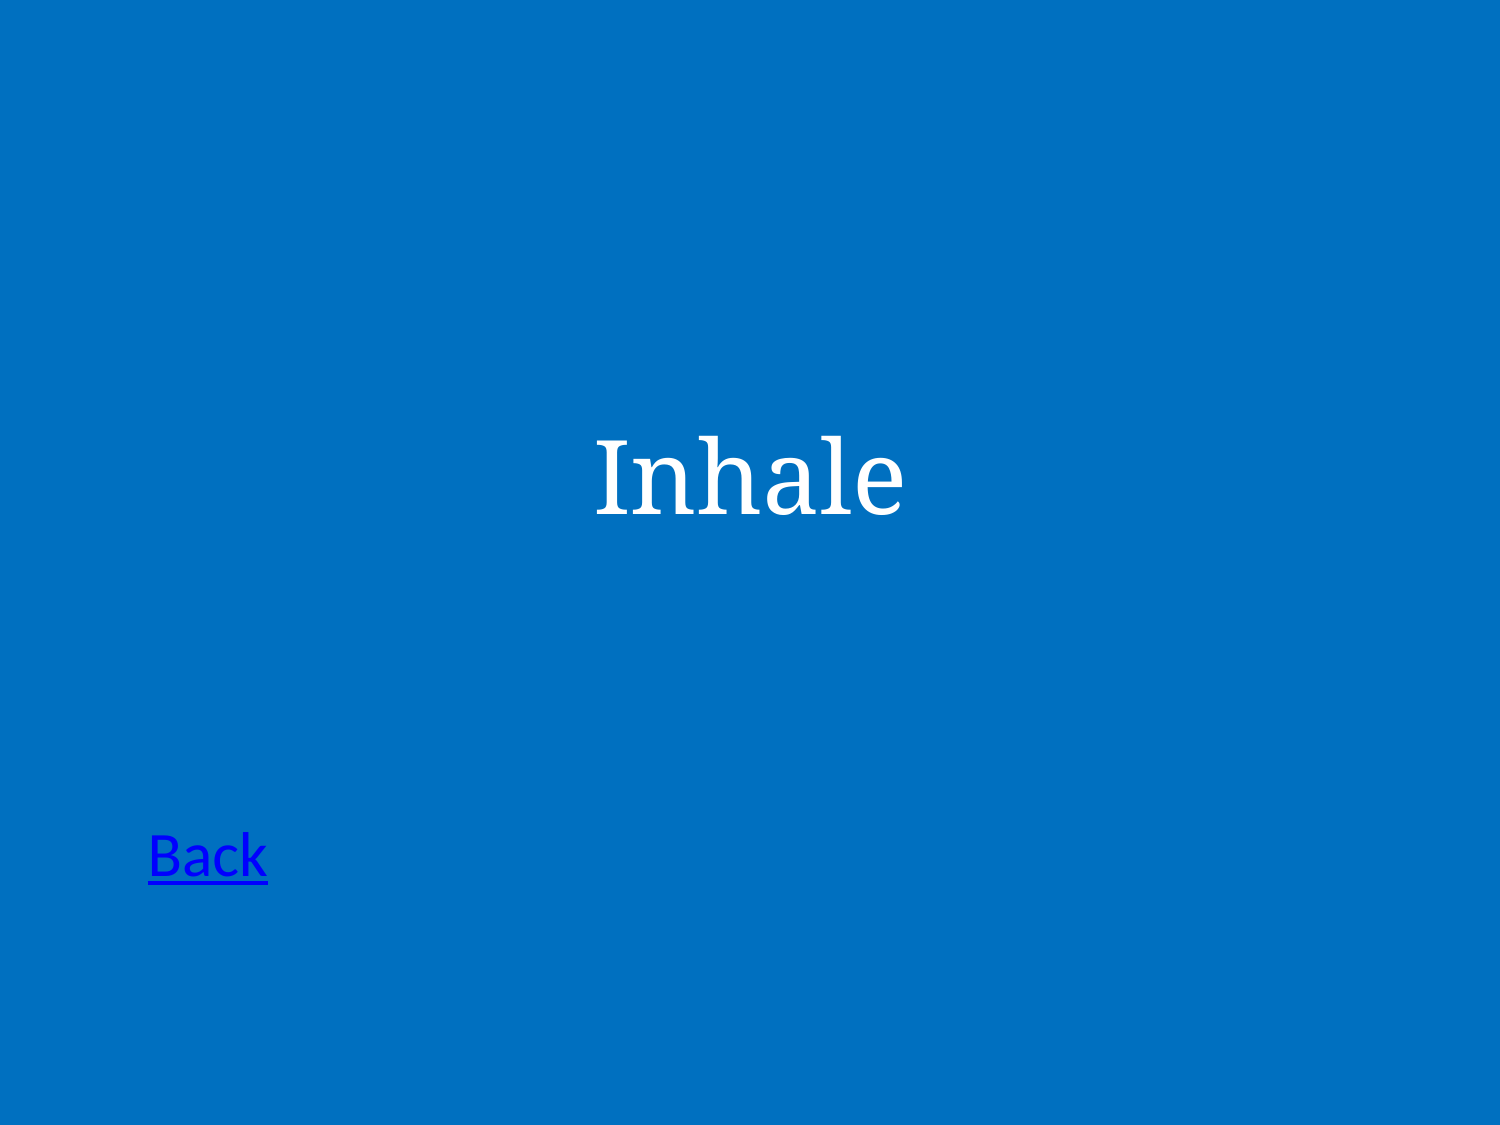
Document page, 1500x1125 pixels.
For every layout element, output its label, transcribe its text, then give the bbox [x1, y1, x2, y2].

list Inhale Back [75, 75, 1425, 1005]
